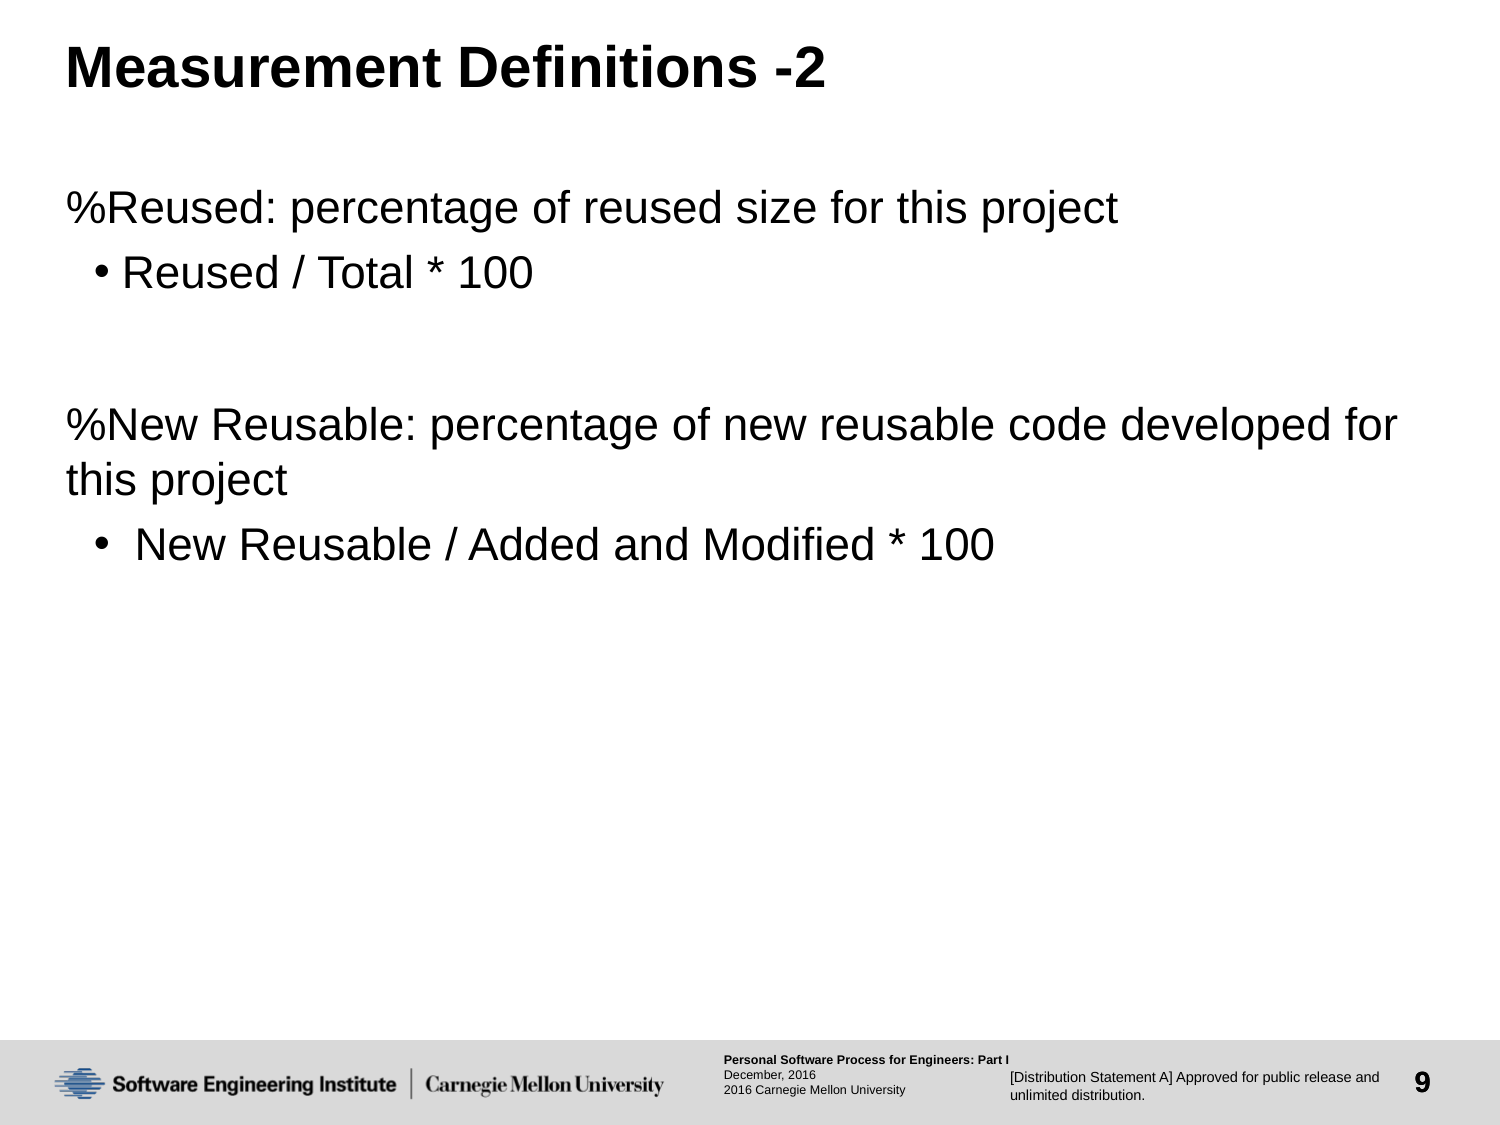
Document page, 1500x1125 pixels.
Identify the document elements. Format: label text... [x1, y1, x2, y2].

picture [46, 1061, 673, 1104]
title Measurement Definitions -2 [65, 37, 1313, 148]
list %Reused: percentage of reused size for this project Reused / Total * 100 %New Reusable: percentage of new reusable code developed for this project New Reusable / Added and Modified * 100 [65, 177, 1431, 1000]
